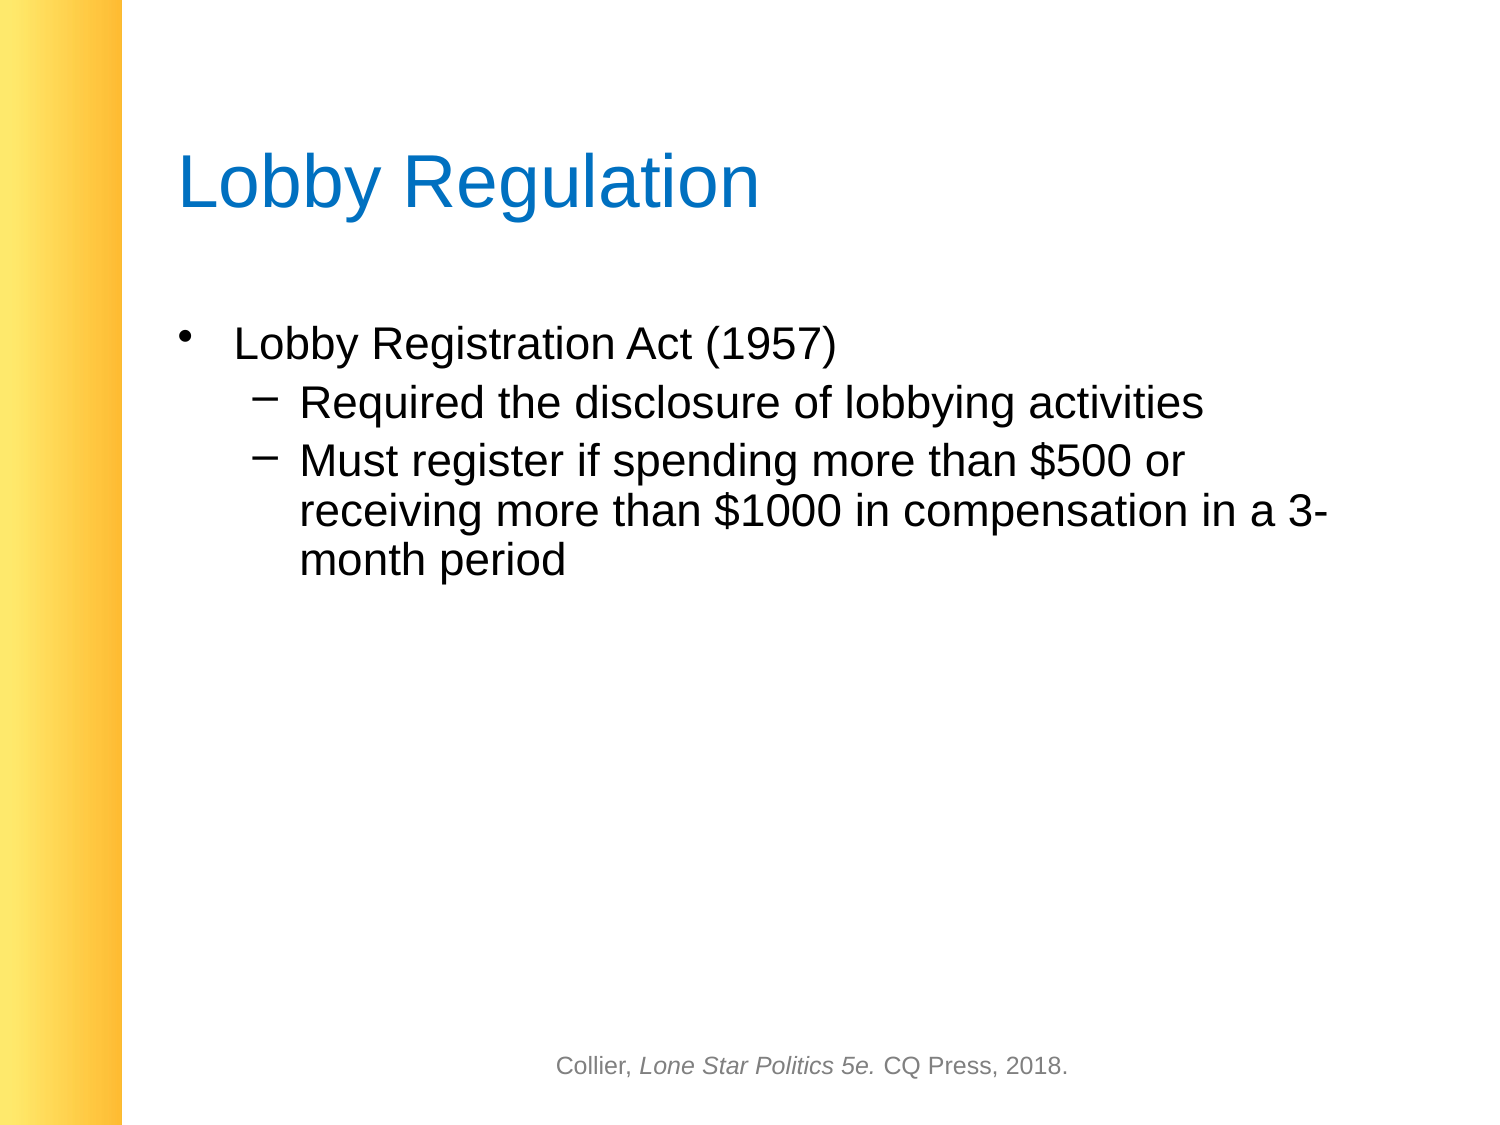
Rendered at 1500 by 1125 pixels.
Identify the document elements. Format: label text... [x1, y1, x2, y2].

text_box Collier, Lone Star Politics 5e. CQ Press, 2018. [525, 1042, 1100, 1087]
title Lobby Regulation [162, 125, 1313, 313]
picture [0, 0, 1500, 1125]
list Lobby Registration Act (1957) Required the disclosure of lobbying activities Must register if spending more than $500 or receiving more than $1000 in compensation in a 3-month period [162, 312, 1350, 1088]
